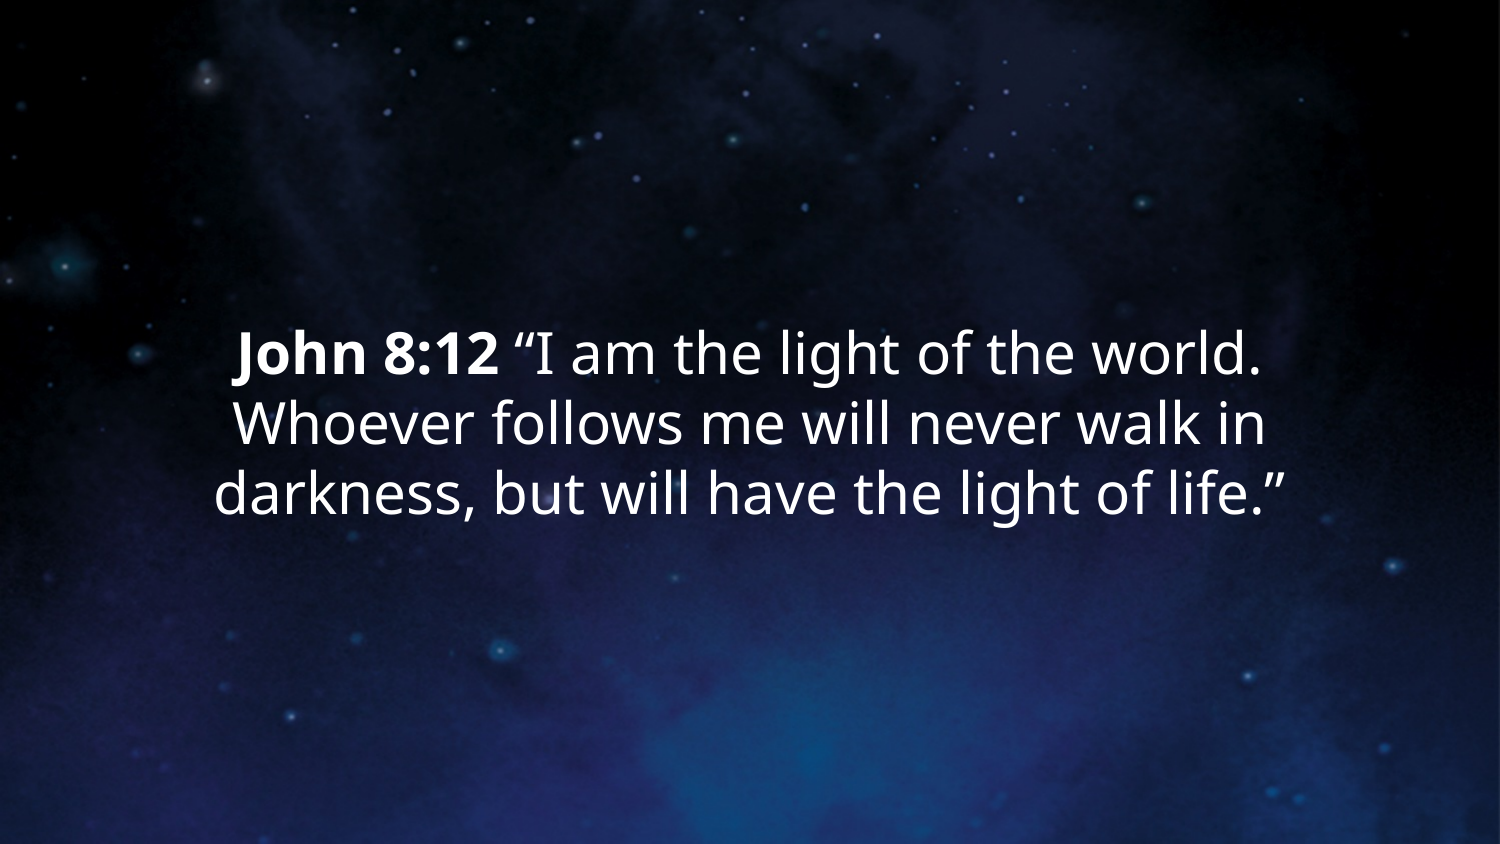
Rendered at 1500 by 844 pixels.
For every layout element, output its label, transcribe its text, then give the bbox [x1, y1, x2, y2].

title John 8:12 “I am the light of the world. Whoever follows me will never walk in darkness, but will have the light of life.” [112, 330, 1388, 512]
picture [0, 0, 1500, 844]
